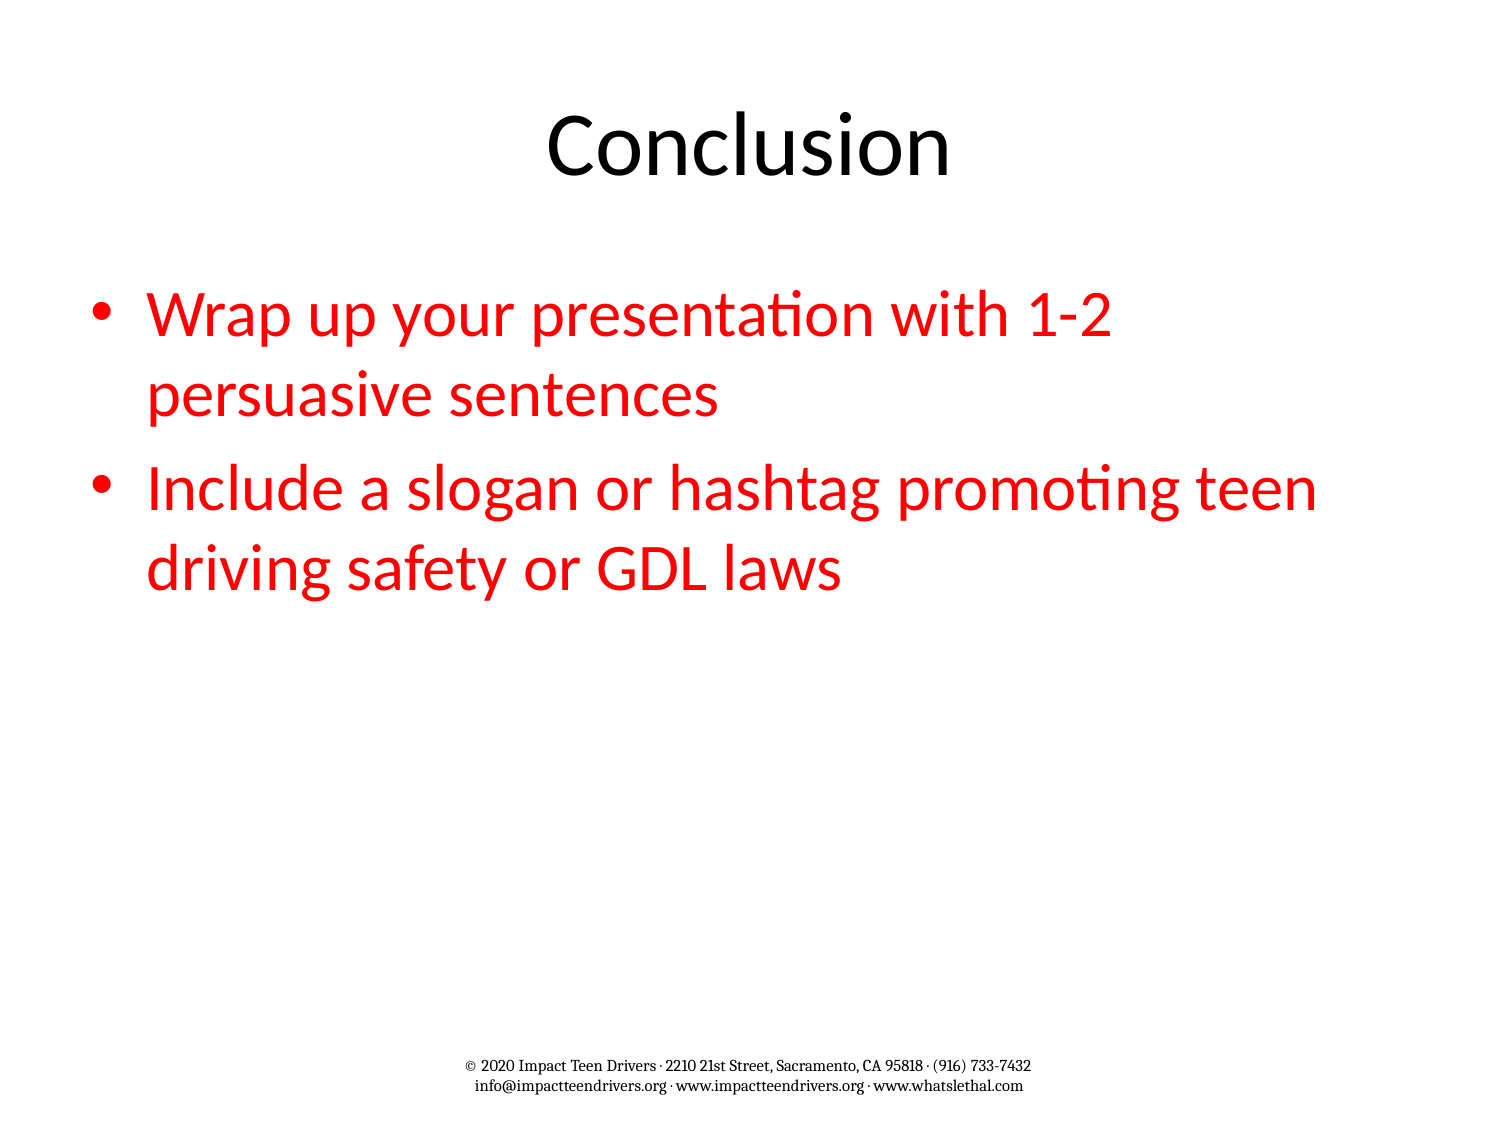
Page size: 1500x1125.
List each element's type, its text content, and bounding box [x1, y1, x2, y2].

list Wrap up your presentation with 1-2 persuasive sentences Include a slogan or hashtag promoting teen driving safety or GDL laws [75, 262, 1425, 1005]
text_box © 2020 Impact Teen Drivers · 2210 21st Street, Sacramento, CA 95818 · (916) 733-7432 info@impactteendrivers.org · www.impactteendrivers.org · www.whatslethal.com [46, 1039, 1454, 1114]
title Conclusion [75, 45, 1425, 233]
